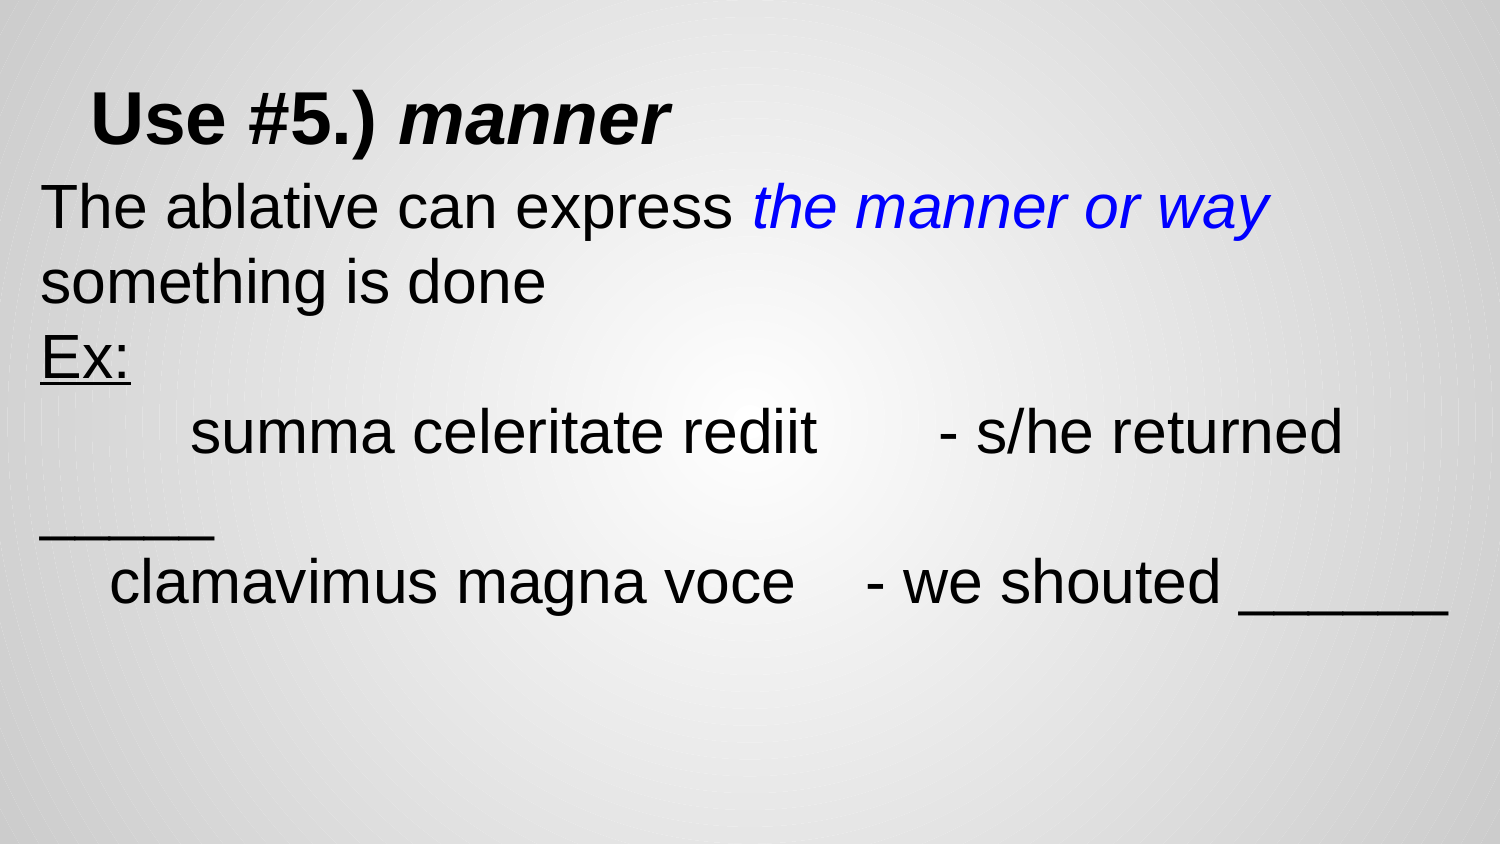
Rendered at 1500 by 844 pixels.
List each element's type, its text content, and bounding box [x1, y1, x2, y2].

title Use #5.) manner [75, 33, 1425, 151]
list The ablative can express the manner or way something is done Ex: summa celeritate rediit - s/he returned _____ clamavimus magna voce - we shouted ______ [25, 151, 1500, 808]
